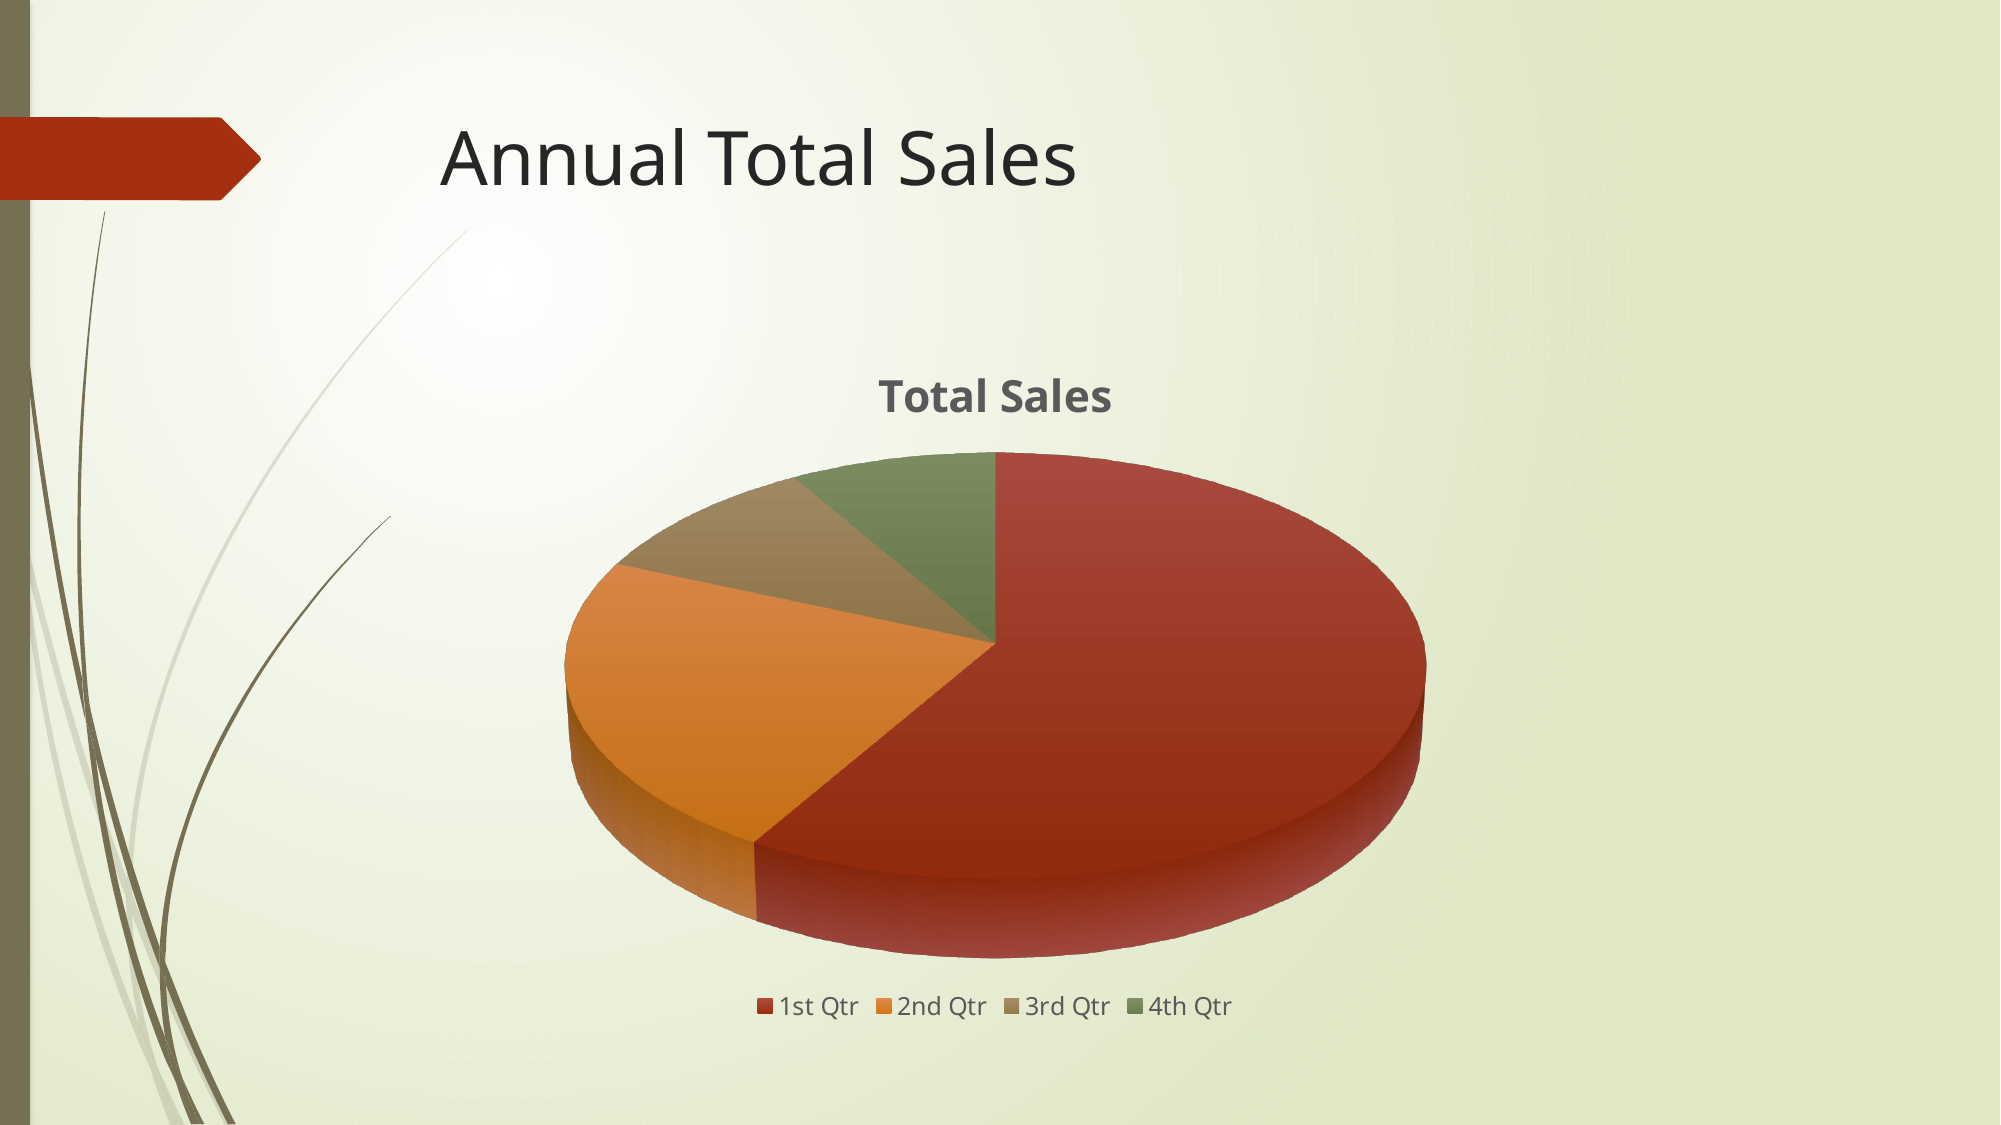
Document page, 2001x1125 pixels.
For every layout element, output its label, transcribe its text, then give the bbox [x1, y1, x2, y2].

title Annual Total Sales [425, 102, 1888, 313]
chart [333, 330, 1658, 1030]
